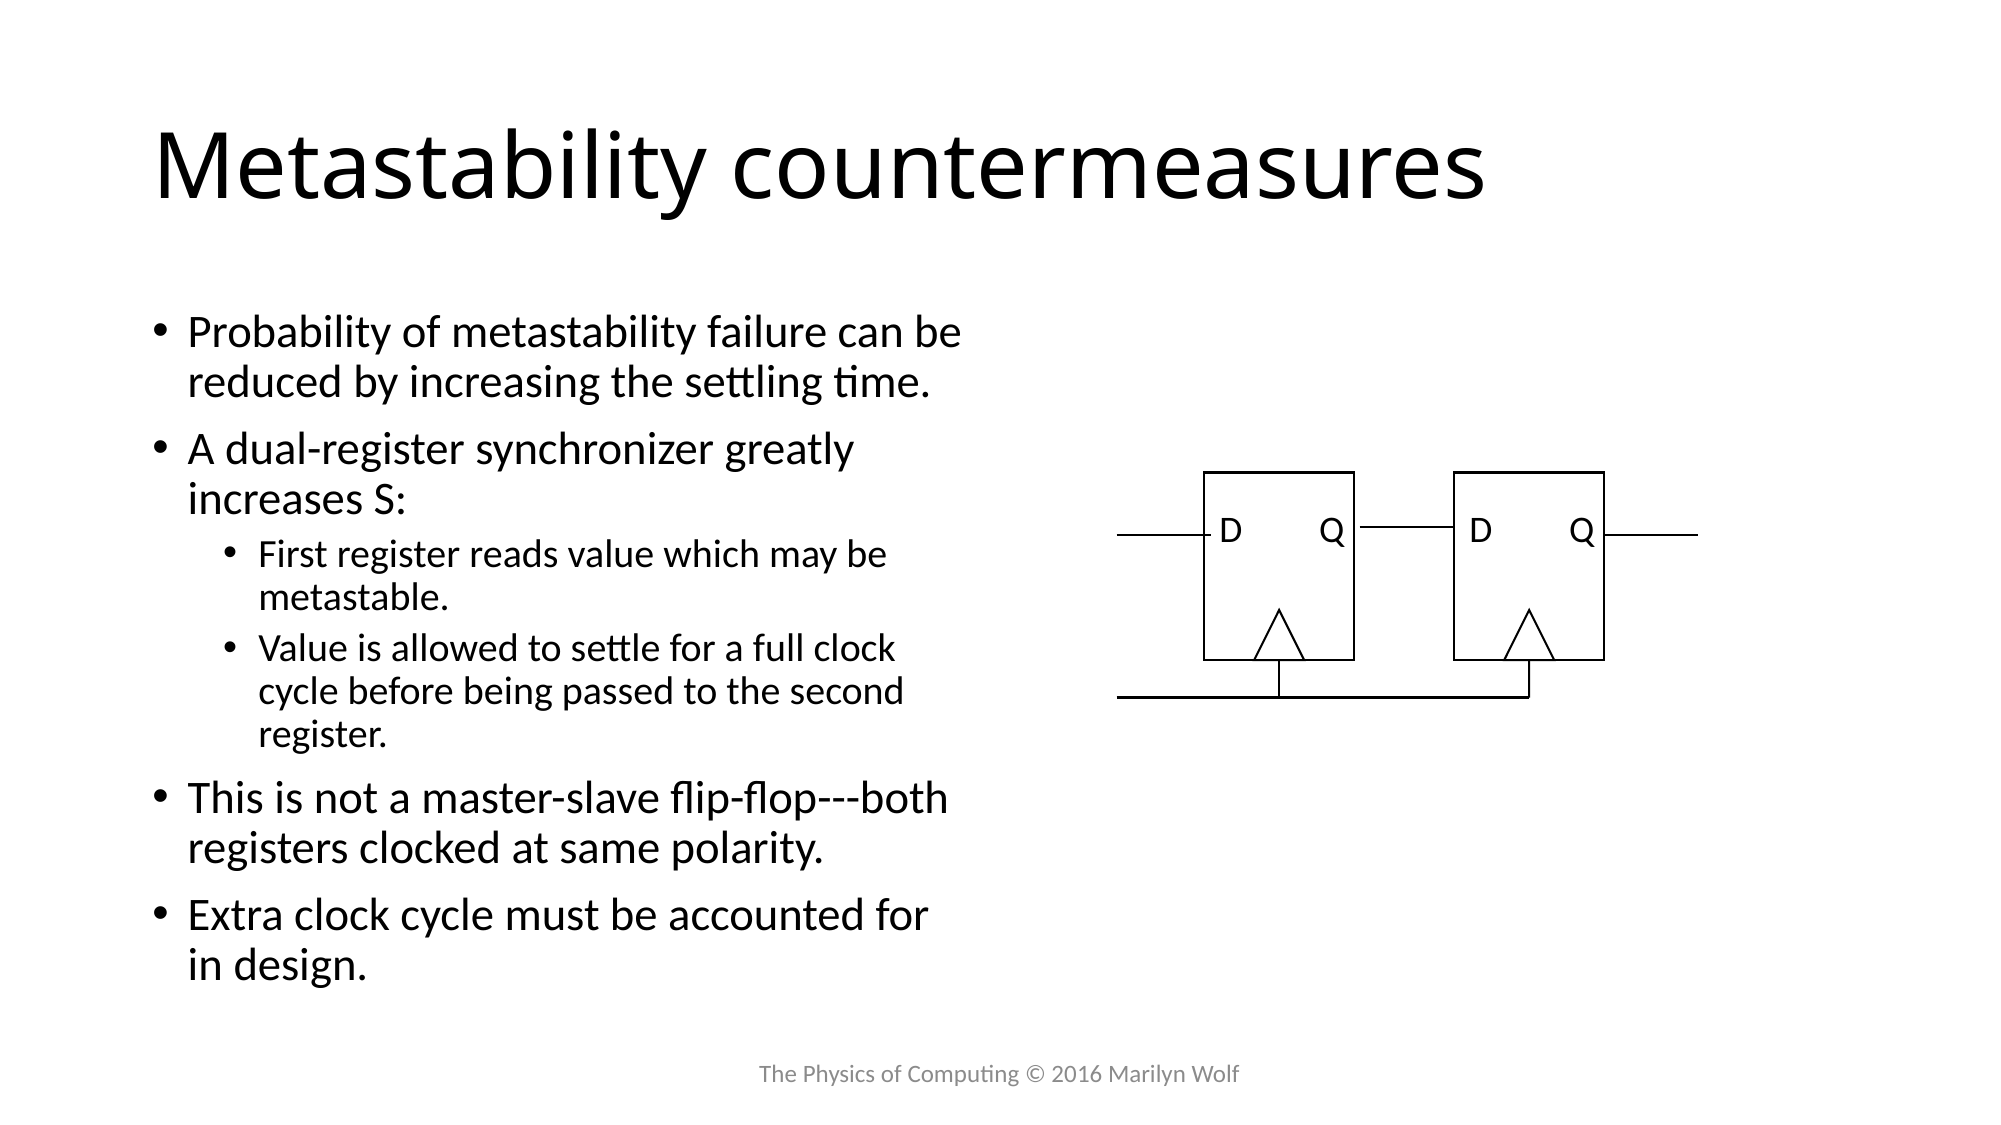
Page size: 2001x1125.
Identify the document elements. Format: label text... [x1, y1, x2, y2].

list Probability of metastability failure can be reduced by increasing the settling time. A dual-register synchronizer greatly increases S: First register reads value which may be metastable. Value is allowed to settle for a full clock cycle before being passed to the second register. This is not a master-slave flip-flop---both registers clocked at same polarity. Extra clock cycle must be accounted for in design. [137, 299, 988, 1014]
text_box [1454, 472, 1610, 660]
footer The Physics of Computing © 2016 Marilyn Wolf [662, 1042, 1338, 1103]
title Metastability countermeasures [137, 59, 1863, 278]
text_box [1204, 472, 1360, 660]
